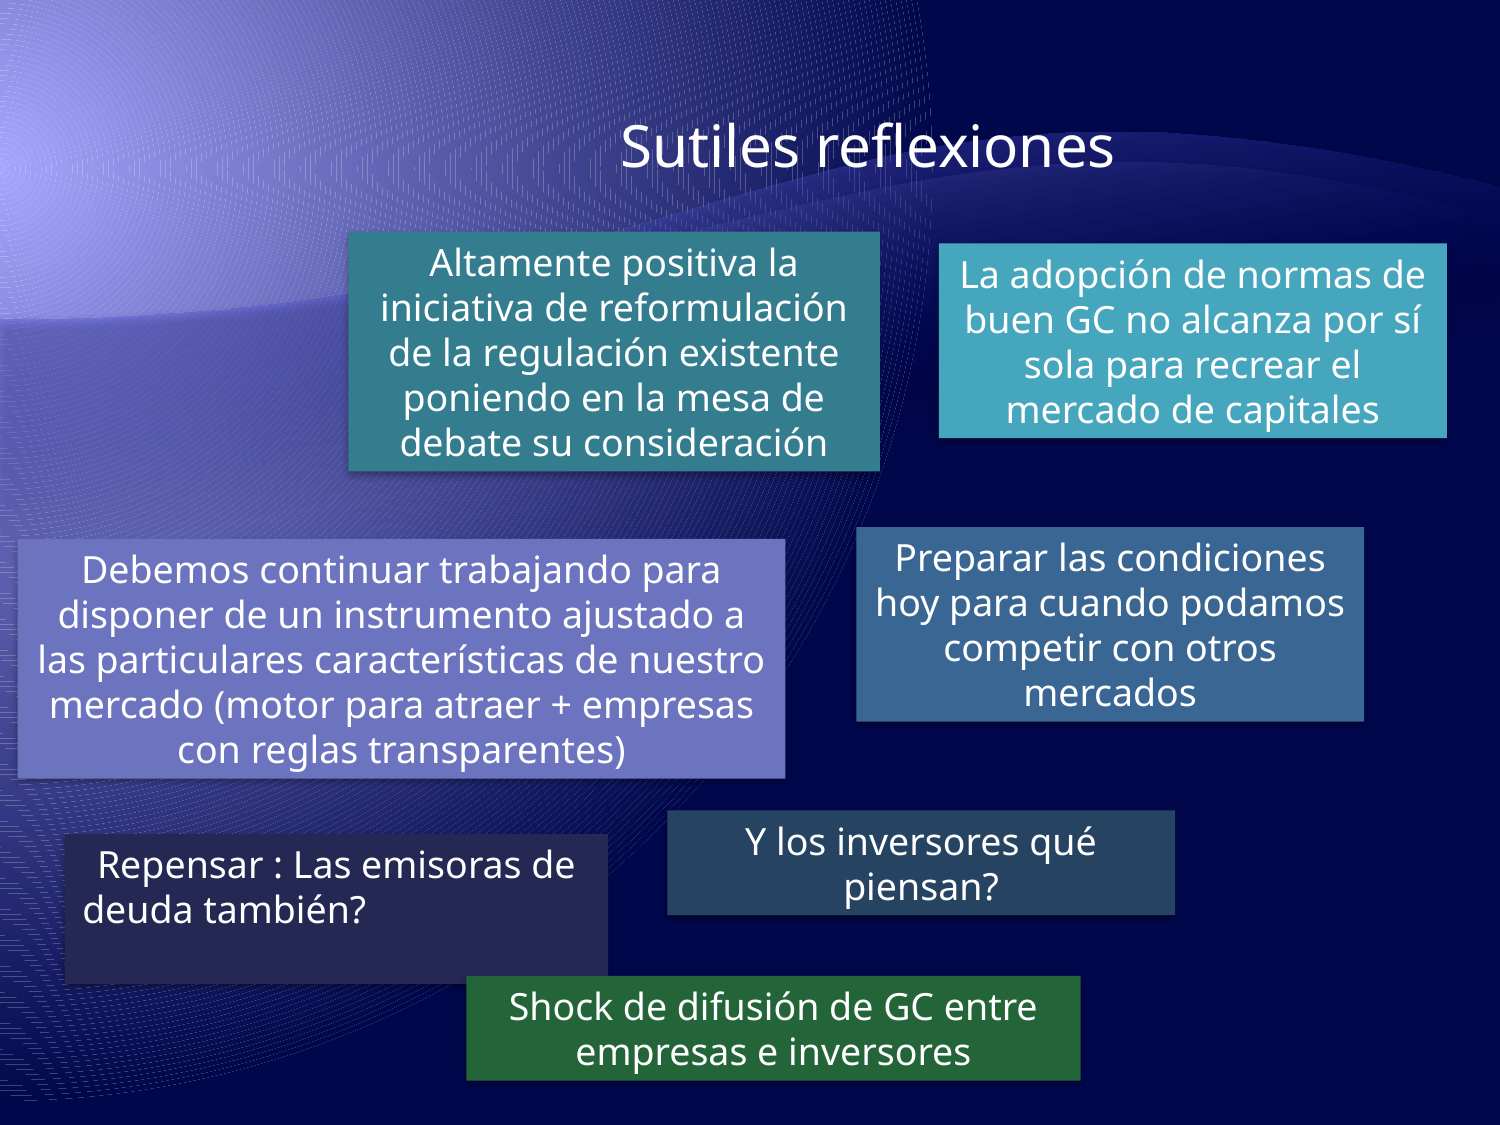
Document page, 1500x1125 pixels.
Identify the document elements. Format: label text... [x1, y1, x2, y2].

text_box La adopción de normas de buen GC no alcanza por sí sola para recrear el mercado de capitales [938, 243, 1447, 439]
text_box Altamente positiva la iniciativa de reformulación de la regulación existente poniendo en la mesa de debate su consideración [348, 231, 880, 472]
text_box Debemos continuar trabajando para disponer de un instrumento ajustado a las particulares características de nuestro mercado (motor para atraer + empresas con reglas transparentes) [17, 538, 786, 779]
text_box Repensar : Las emisoras de deuda también? [64, 834, 609, 984]
text_box Y los inversores qué piensan? [667, 810, 1176, 916]
text_box Preparar las condiciones hoy para cuando podamos competir con otros mercados [856, 527, 1365, 722]
text_box Sutiles reflexiones [501, 101, 1235, 187]
text_box Shock de difusión de GC entre empresas e inversores [466, 975, 1081, 1081]
